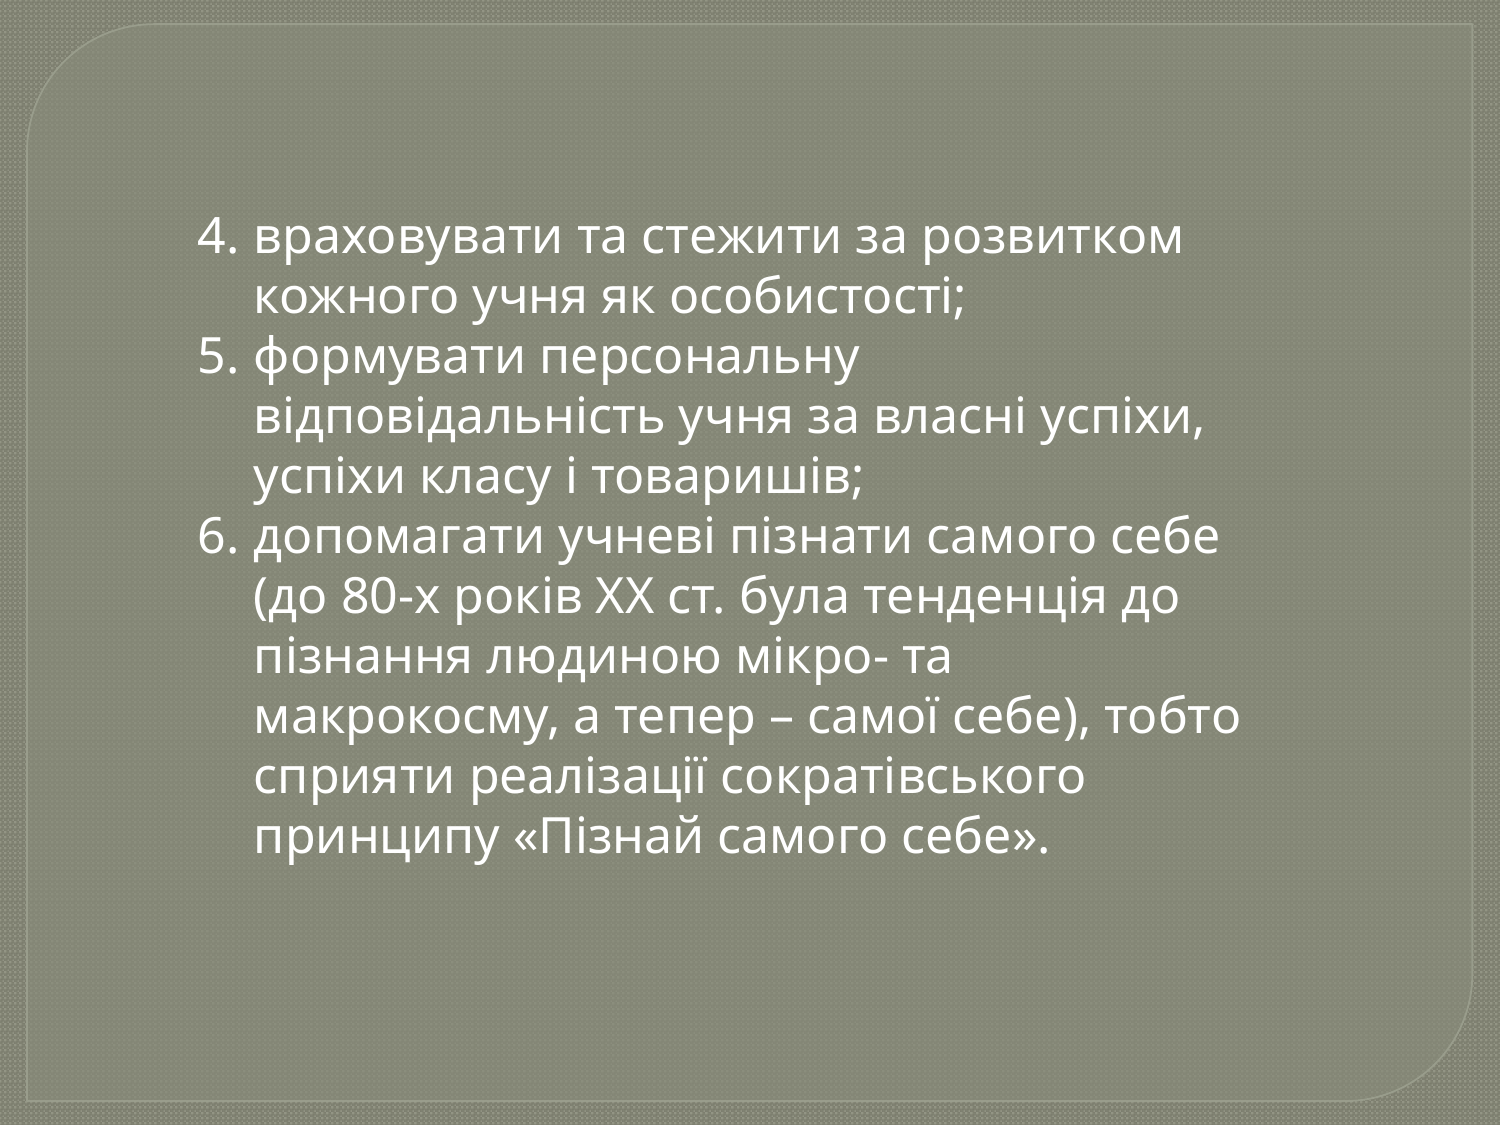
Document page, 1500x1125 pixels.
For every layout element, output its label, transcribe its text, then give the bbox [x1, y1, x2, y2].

text_box враховувати та стежити за розвитком кожного учня як особистості; формувати персональну відповідальність учня за власні успіхи, успіхи класу і товаришів; допомагати учневі пізнати самого себе (до 80-х років XX ст. була тенденція до пізнання людиною мікро- та макрокосму, а тепер – самої себе), тобто сприяти реалізації сократівського принципу «Пізнай самого себе». [183, 196, 1267, 871]
